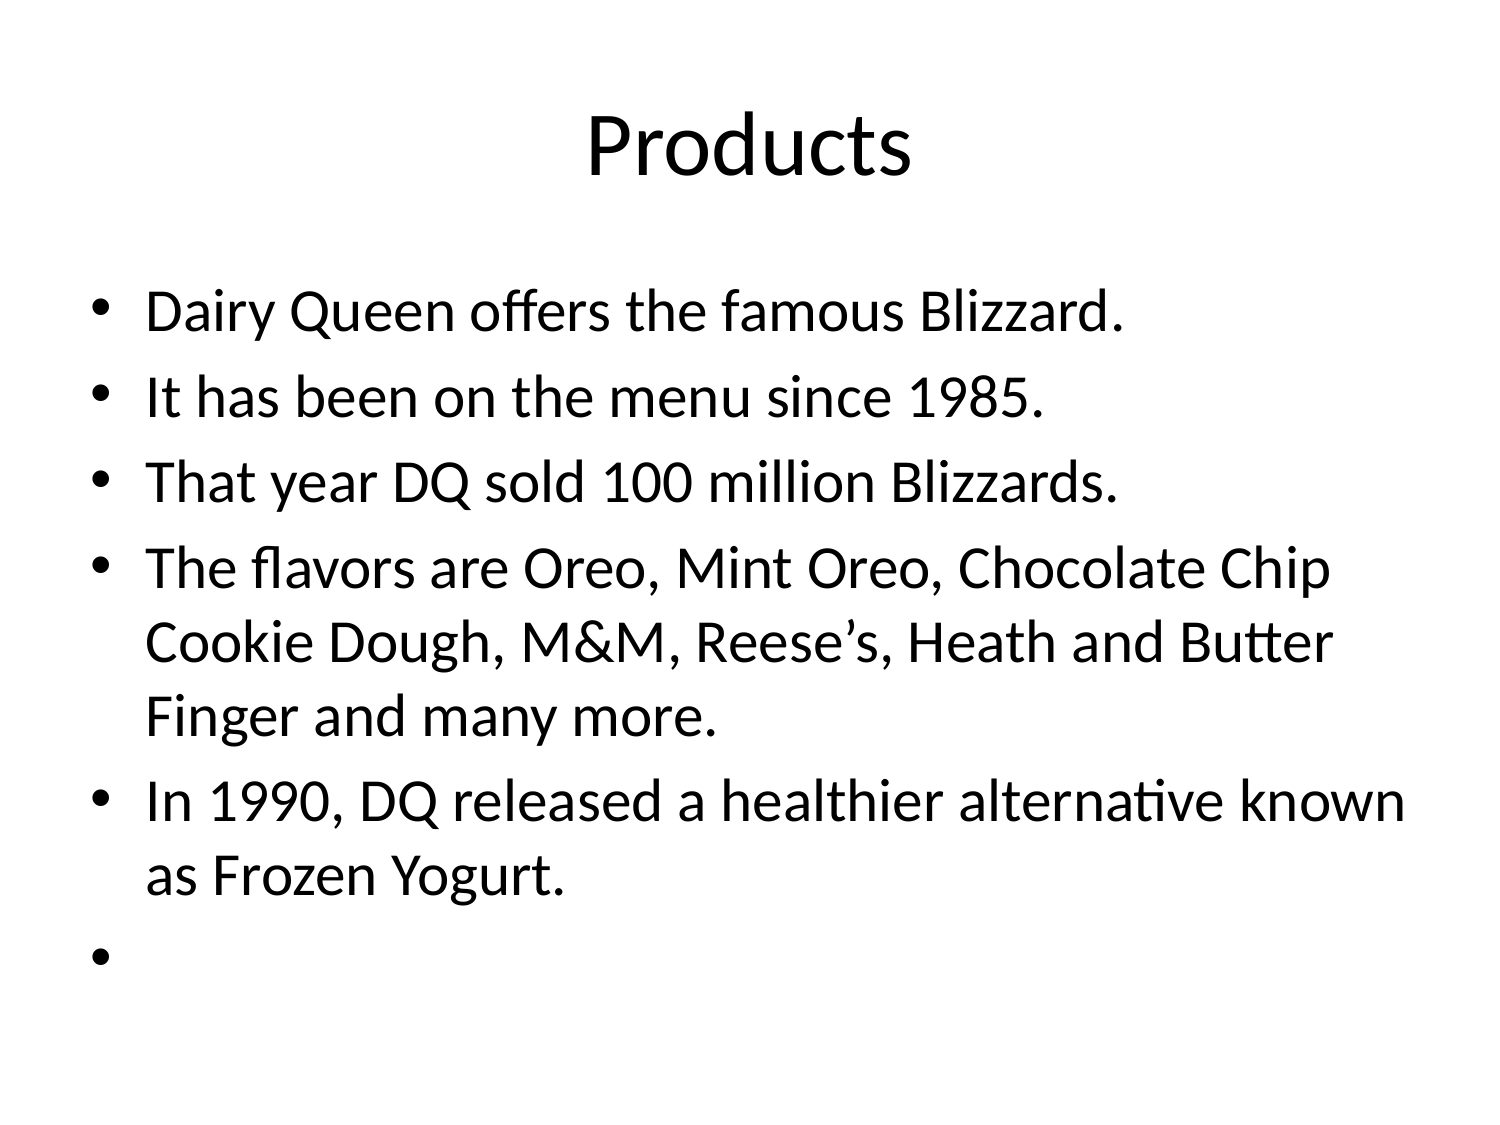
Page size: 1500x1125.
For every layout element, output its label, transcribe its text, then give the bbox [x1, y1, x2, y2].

list Dairy Queen offers the famous Blizzard. It has been on the menu since 1985. That year DQ sold 100 million Blizzards. The flavors are Oreo, Mint Oreo, Chocolate Chip Cookie Dough, M&M, Reese’s, Heath and Butter Finger and many more. In 1990, DQ released a healthier alternative known as Frozen Yogurt. [75, 262, 1425, 1005]
title Products [75, 45, 1425, 233]
